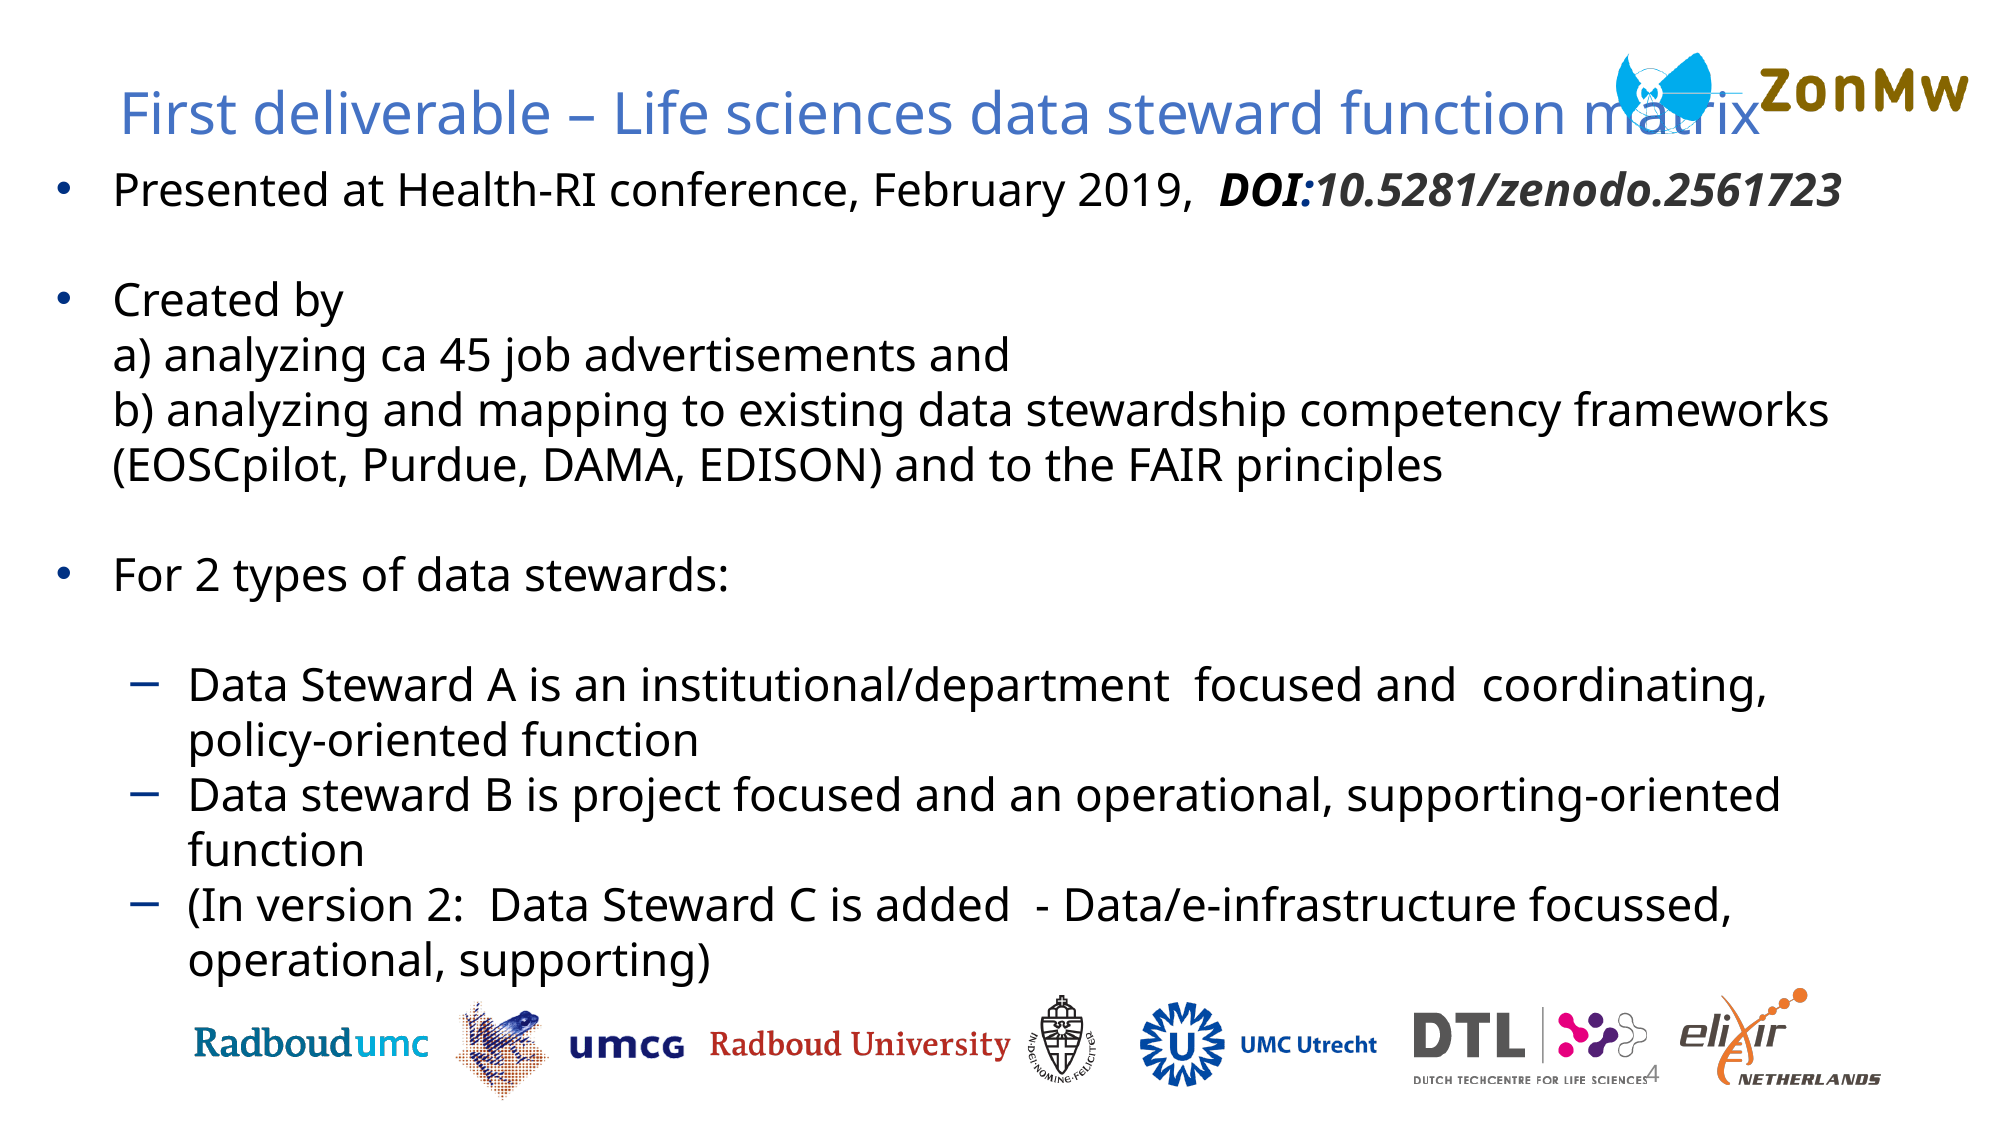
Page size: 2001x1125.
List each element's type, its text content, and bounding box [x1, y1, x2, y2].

list Presented at Health-RI conference, February 2019, DOI:10.5281/zenodo.2561723 Created by a) analyzing ca 45 job advertisements and b) analyzing and mapping to existing data stewardship competency frameworks (EOSCpilot, Purdue, DAMA, EDISON) and to the FAIR principles For 2 types of data stewards: Data Steward A is an institutional/department focused and coordinating, policy-oriented function Data steward B is project focused and an operational, supporting-oriented function (In version 2: Data Steward C is added - Data/e-infrastructure focussed, operational, supporting) [40, 152, 1934, 991]
picture [1616, 51, 1970, 135]
title First deliverable – Life sciences data steward function matrix [104, 23, 1824, 152]
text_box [179, 956, 1881, 1125]
